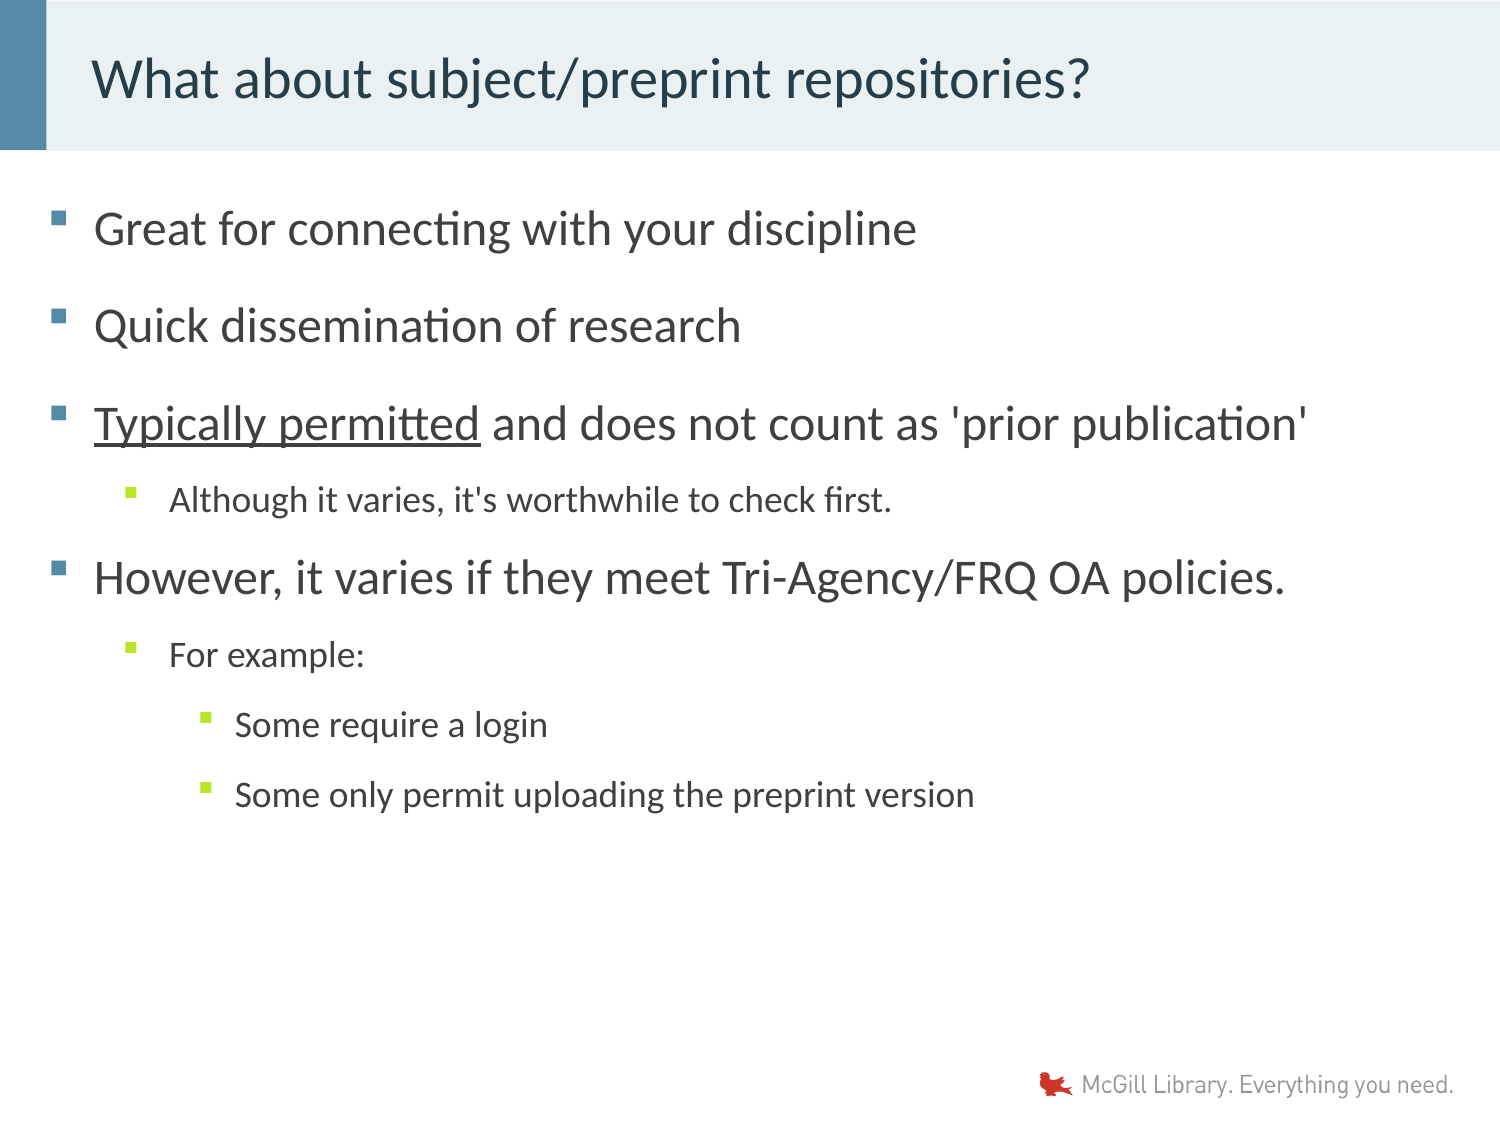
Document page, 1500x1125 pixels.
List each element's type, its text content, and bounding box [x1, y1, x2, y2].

picture [1037, 1070, 1075, 1098]
picture [1076, 1070, 1458, 1102]
title What about subject/preprint repositories? [46, 0, 1500, 150]
list Great for connecting with your discipline Quick dissemination of research Typically permitted and does not count as 'prior publication' Although it varies, it's worthwhile to check first. However, it varies if they meet Tri-Agency/FRQ OA policies. For example: Some require a login Some only permit uploading the preprint version [2, 149, 1458, 1021]
